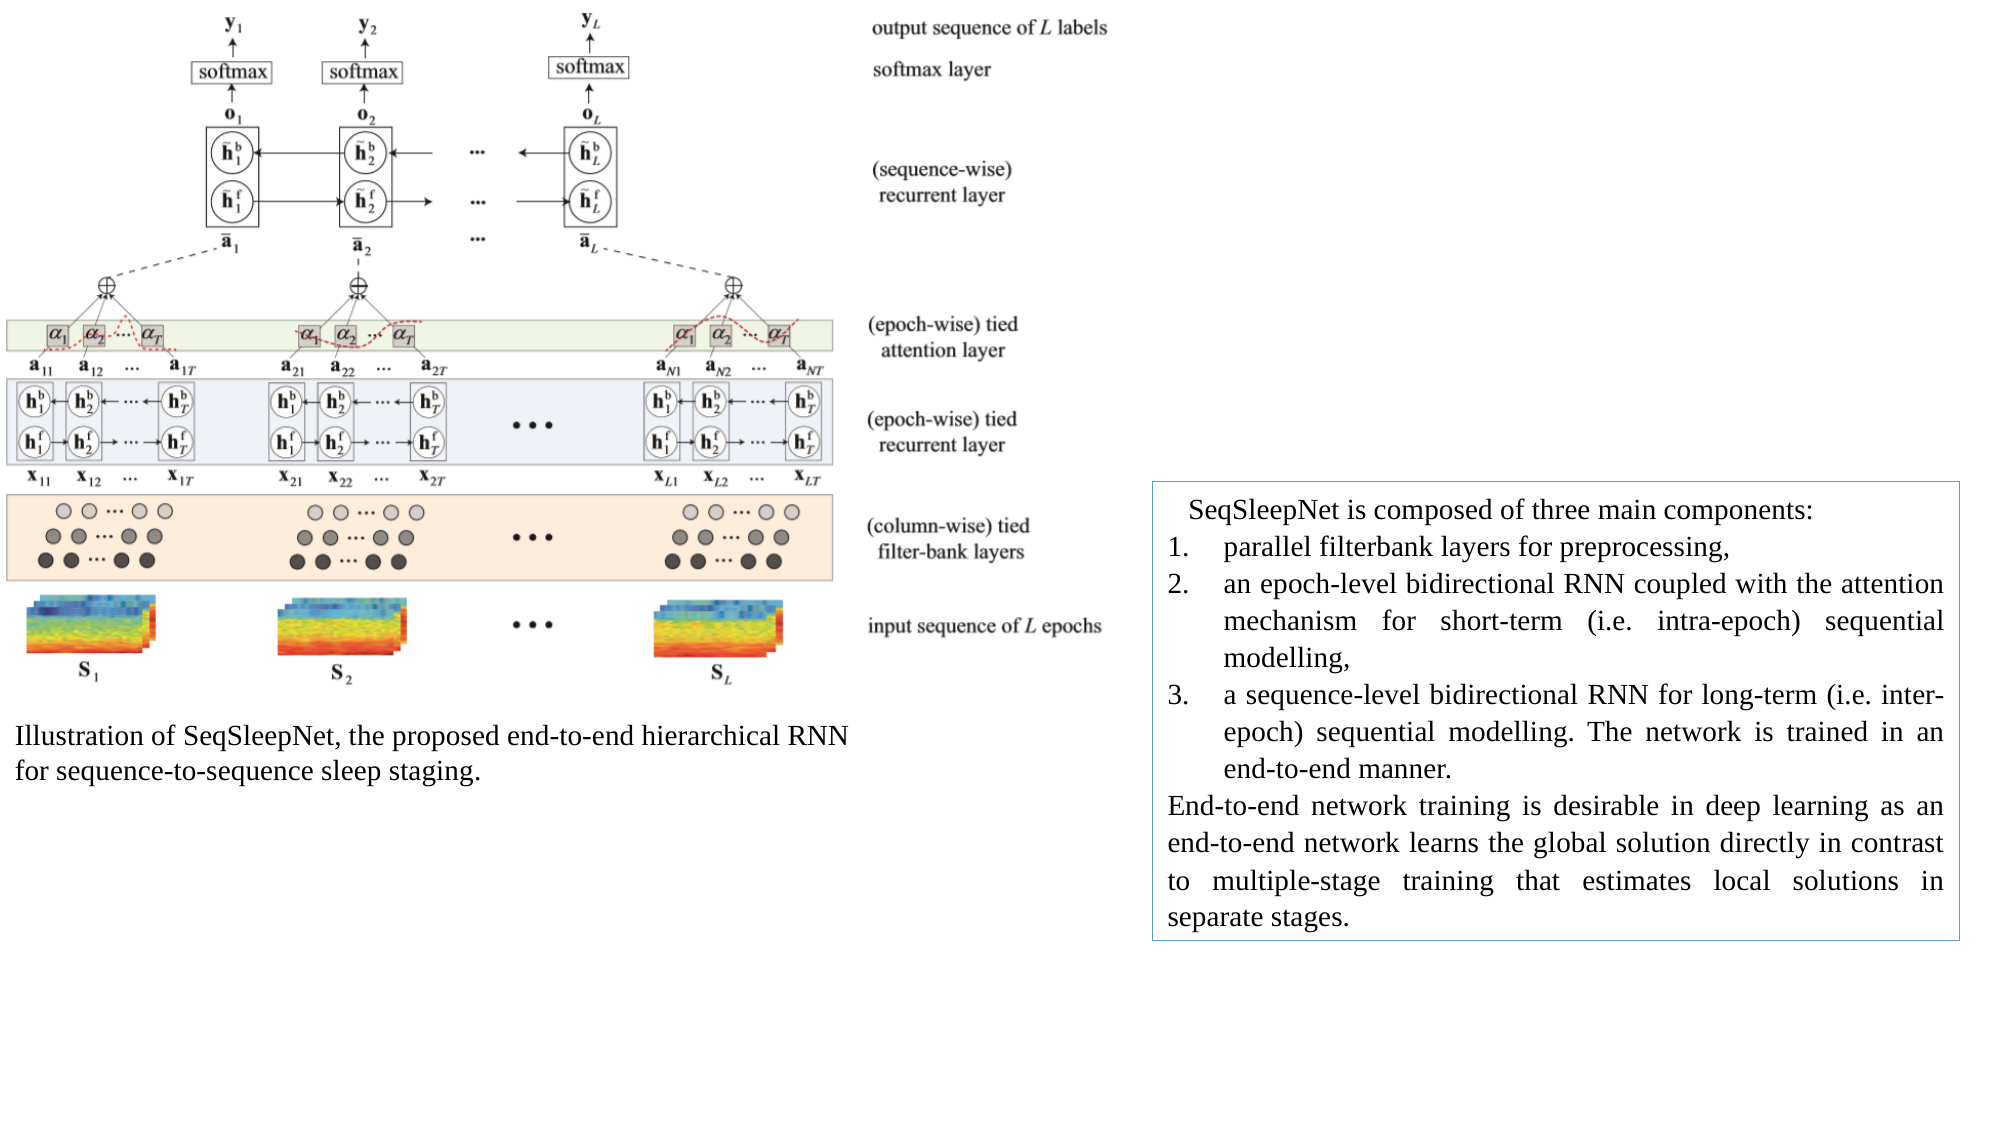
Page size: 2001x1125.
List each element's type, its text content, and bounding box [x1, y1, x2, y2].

text_box Illustration of SeqSleepNet, the proposed end-to-end hierarchical RNN for sequence-to-sequence sleep staging. [0, 708, 906, 794]
text_box SeqSleepNet is composed of three main components: parallel filterbank layers for preprocessing, an epoch-level bidirectional RNN coupled with the attention mechanism for short-term (i.e. intra-epoch) sequential modelling, a sequence-level bidirectional RNN for long-term (i.e. inter-epoch) sequential modelling. The network is trained in an end-to-end manner. End-to-end network training is desirable in deep learning as an end-to-end network learns the global solution directly in contrast to multiple-stage training that estimates local solutions in separate stages. [1152, 481, 1960, 941]
picture [0, 9, 1110, 693]
